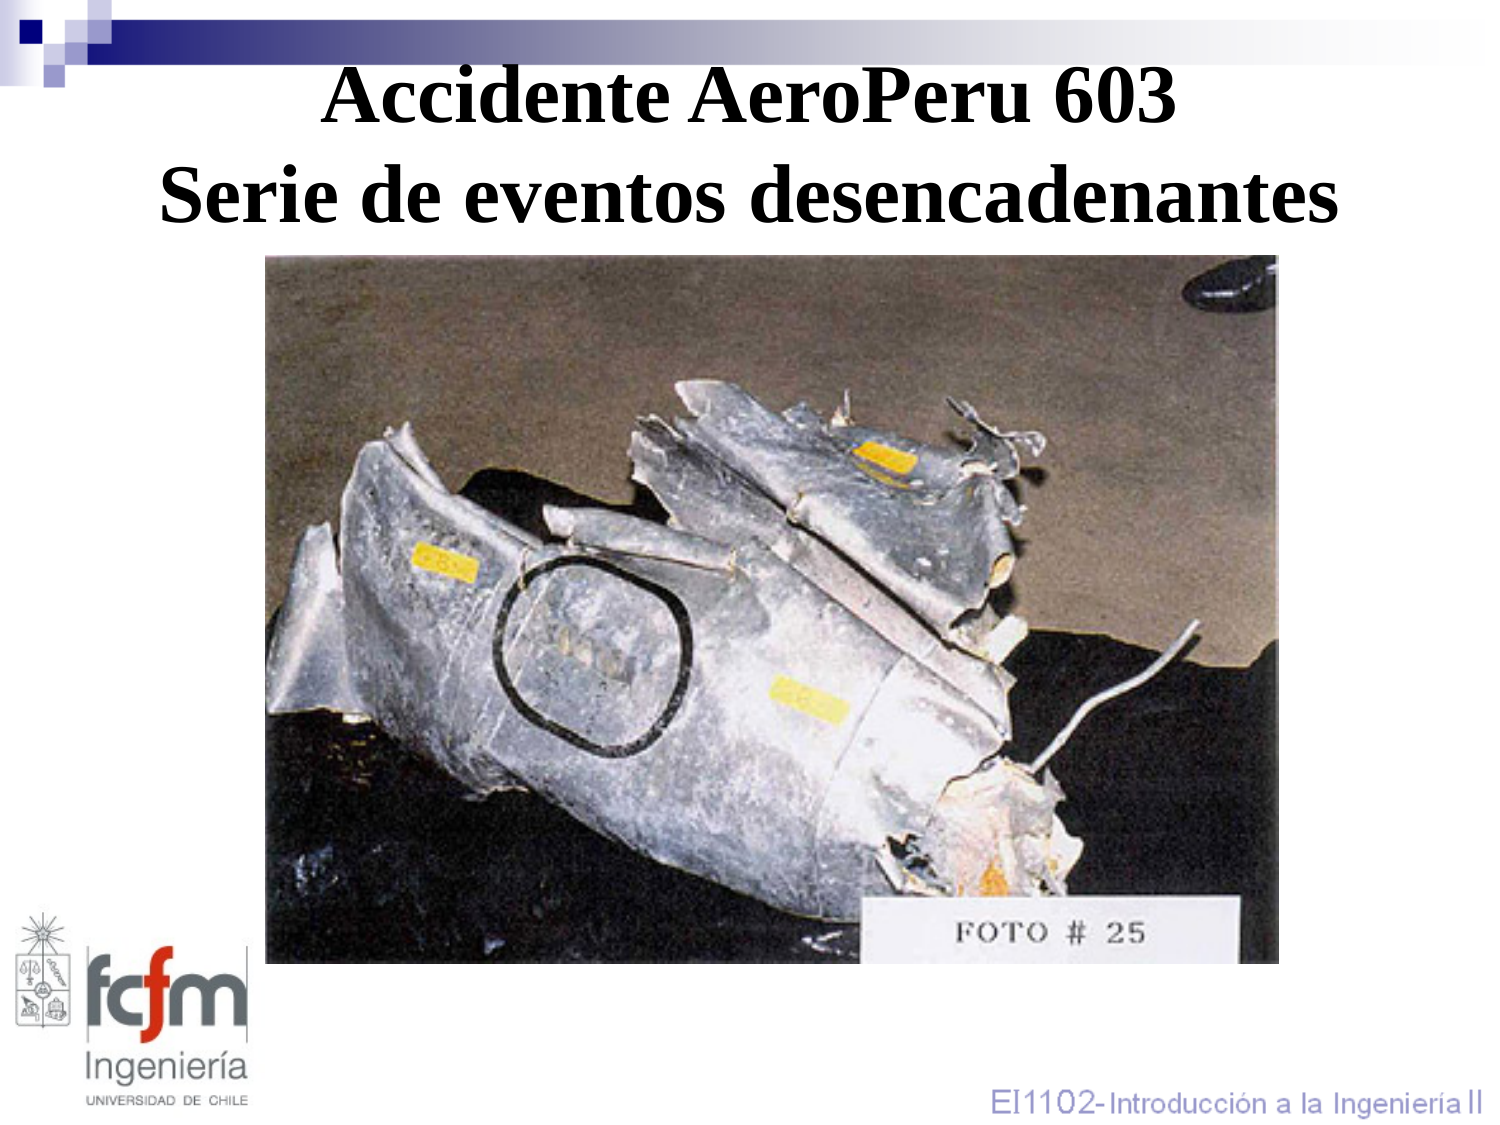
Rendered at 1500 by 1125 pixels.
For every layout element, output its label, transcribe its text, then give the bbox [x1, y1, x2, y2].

title Accidente AeroPeru 603 Serie de eventos desencadenantes [74, 44, 1426, 233]
picture [0, 0, 1500, 1125]
